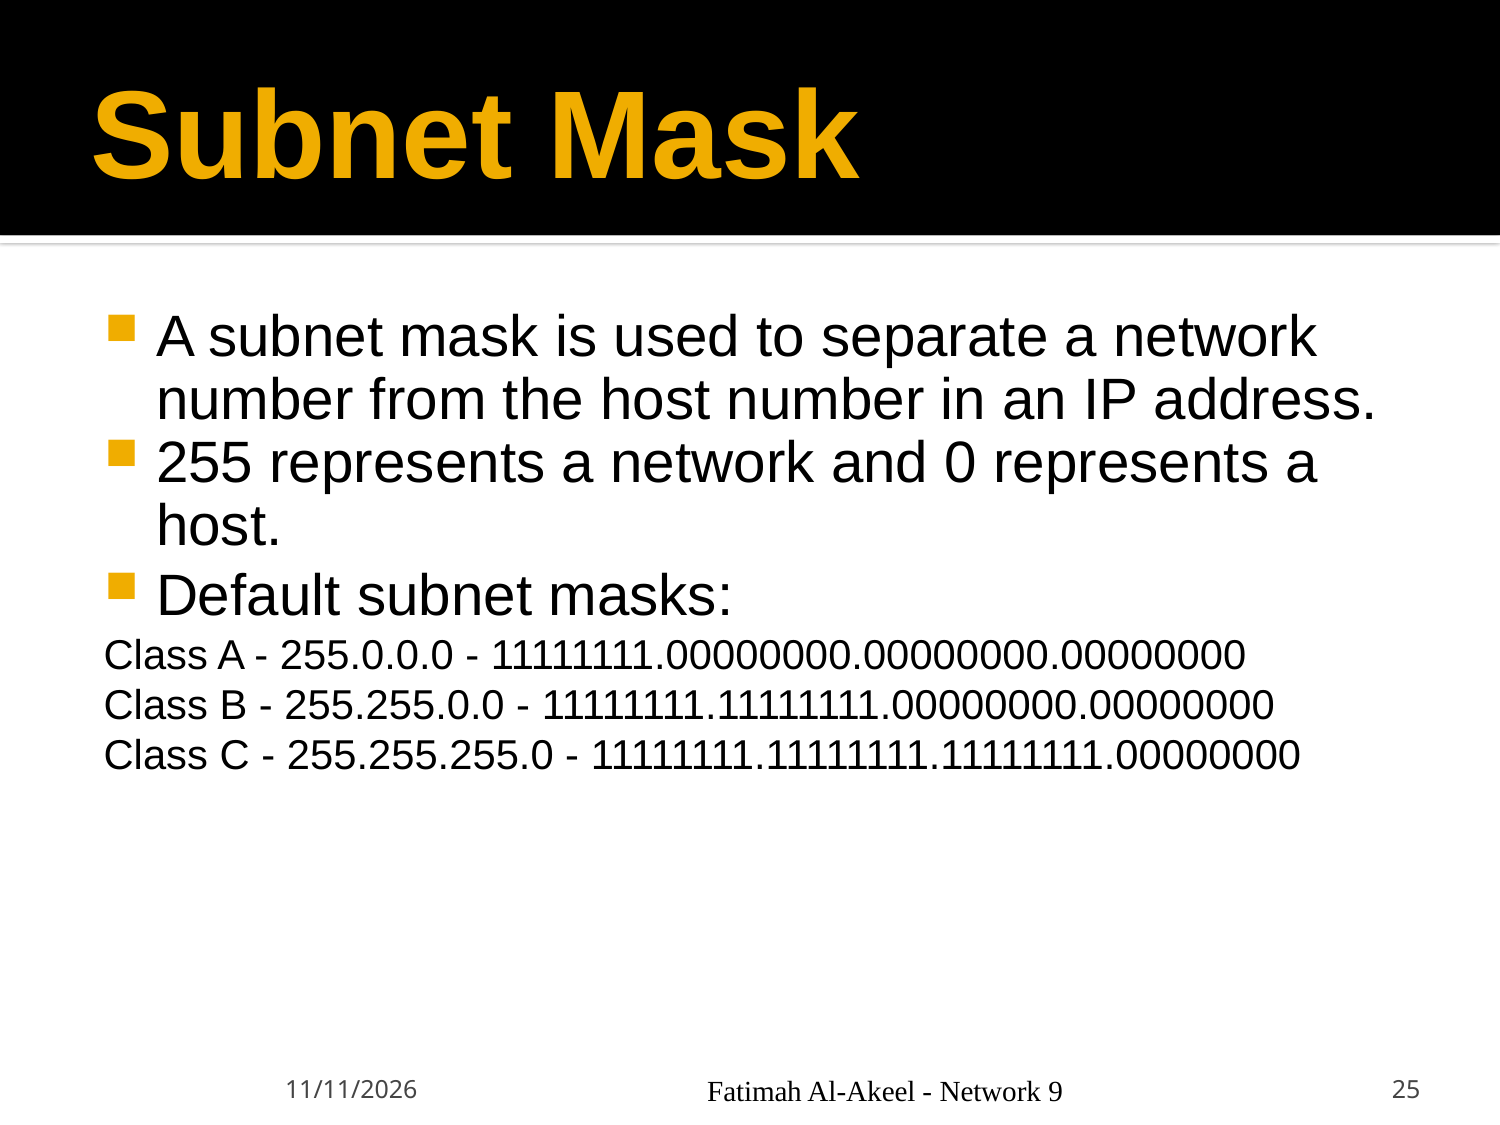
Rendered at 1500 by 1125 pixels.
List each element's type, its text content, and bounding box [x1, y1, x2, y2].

list A subnet mask is used to separate a network number from the host number in an IP address. 255 represents a network and 0 represents a host. Default subnet masks: Class A - 255.0.0.0 - 11111111.00000000.00000000.00000000 Class B - 255.255.0.0 - 11111111.11111111.00000000.00000000 Class C - 255.255.255.0 - 11111111.11111111.11111111.00000000 [75, 291, 1425, 1050]
footer Fatimah Al-Akeel - Network 9 [433, 1062, 1337, 1108]
title Subnet Mask [75, 25, 1425, 231]
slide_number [75, 1062, 425, 1108]
slide_number 25 [1345, 1062, 1467, 1108]
